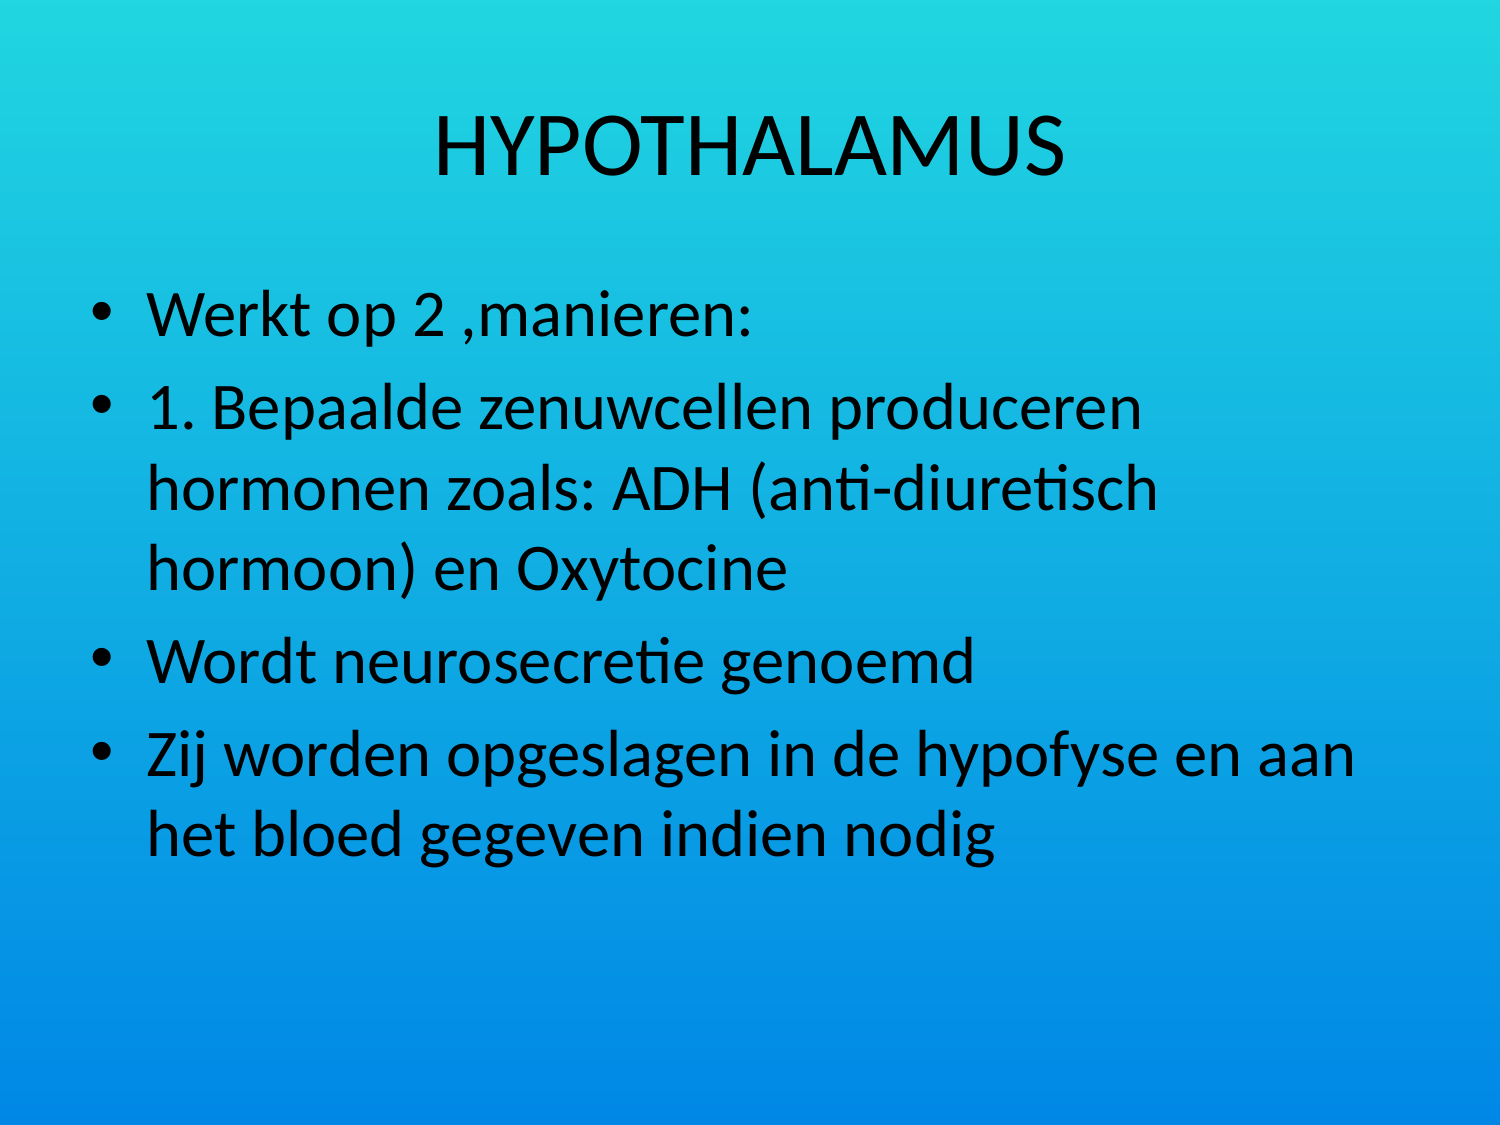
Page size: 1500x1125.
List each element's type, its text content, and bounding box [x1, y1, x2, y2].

title HYPOTHALAMUS [75, 45, 1425, 233]
list Werkt op 2 ,manieren: 1. Bepaalde zenuwcellen produceren hormonen zoals: ADH (anti-diuretisch hormoon) en Oxytocine Wordt neurosecretie genoemd Zij worden opgeslagen in de hypofyse en aan het bloed gegeven indien nodig [75, 262, 1425, 1005]
